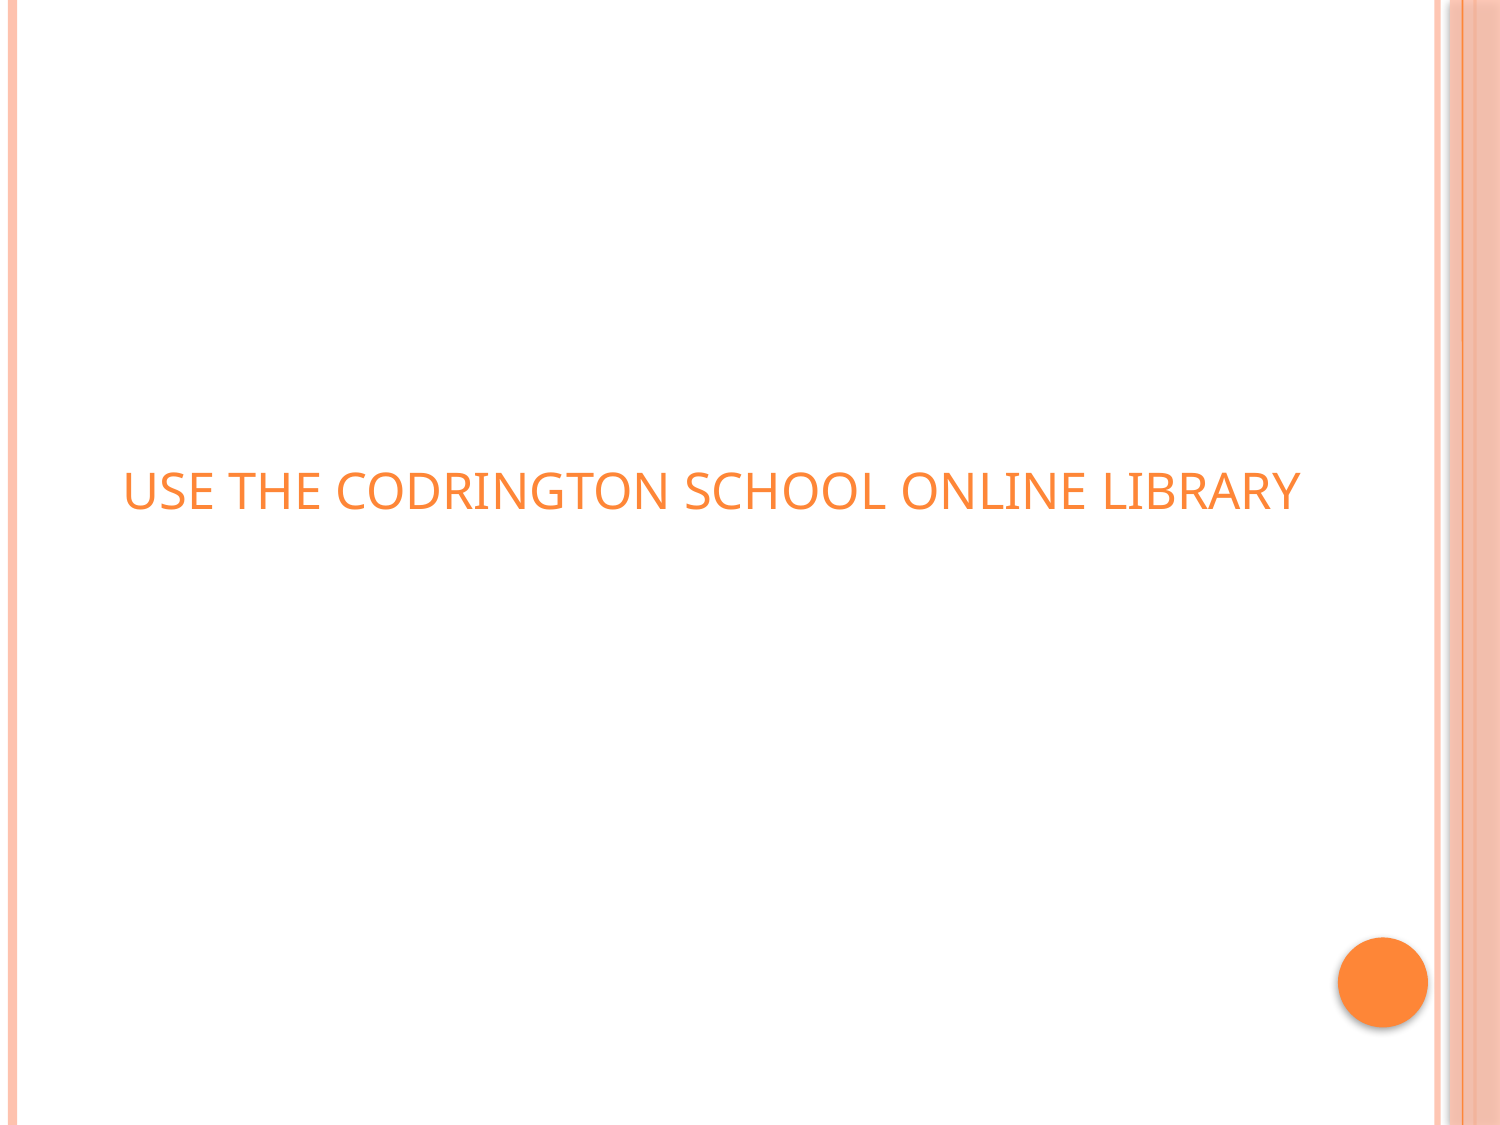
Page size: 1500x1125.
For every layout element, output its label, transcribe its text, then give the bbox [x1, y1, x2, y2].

title Use the Codrington School Online library [99, 399, 1325, 588]
